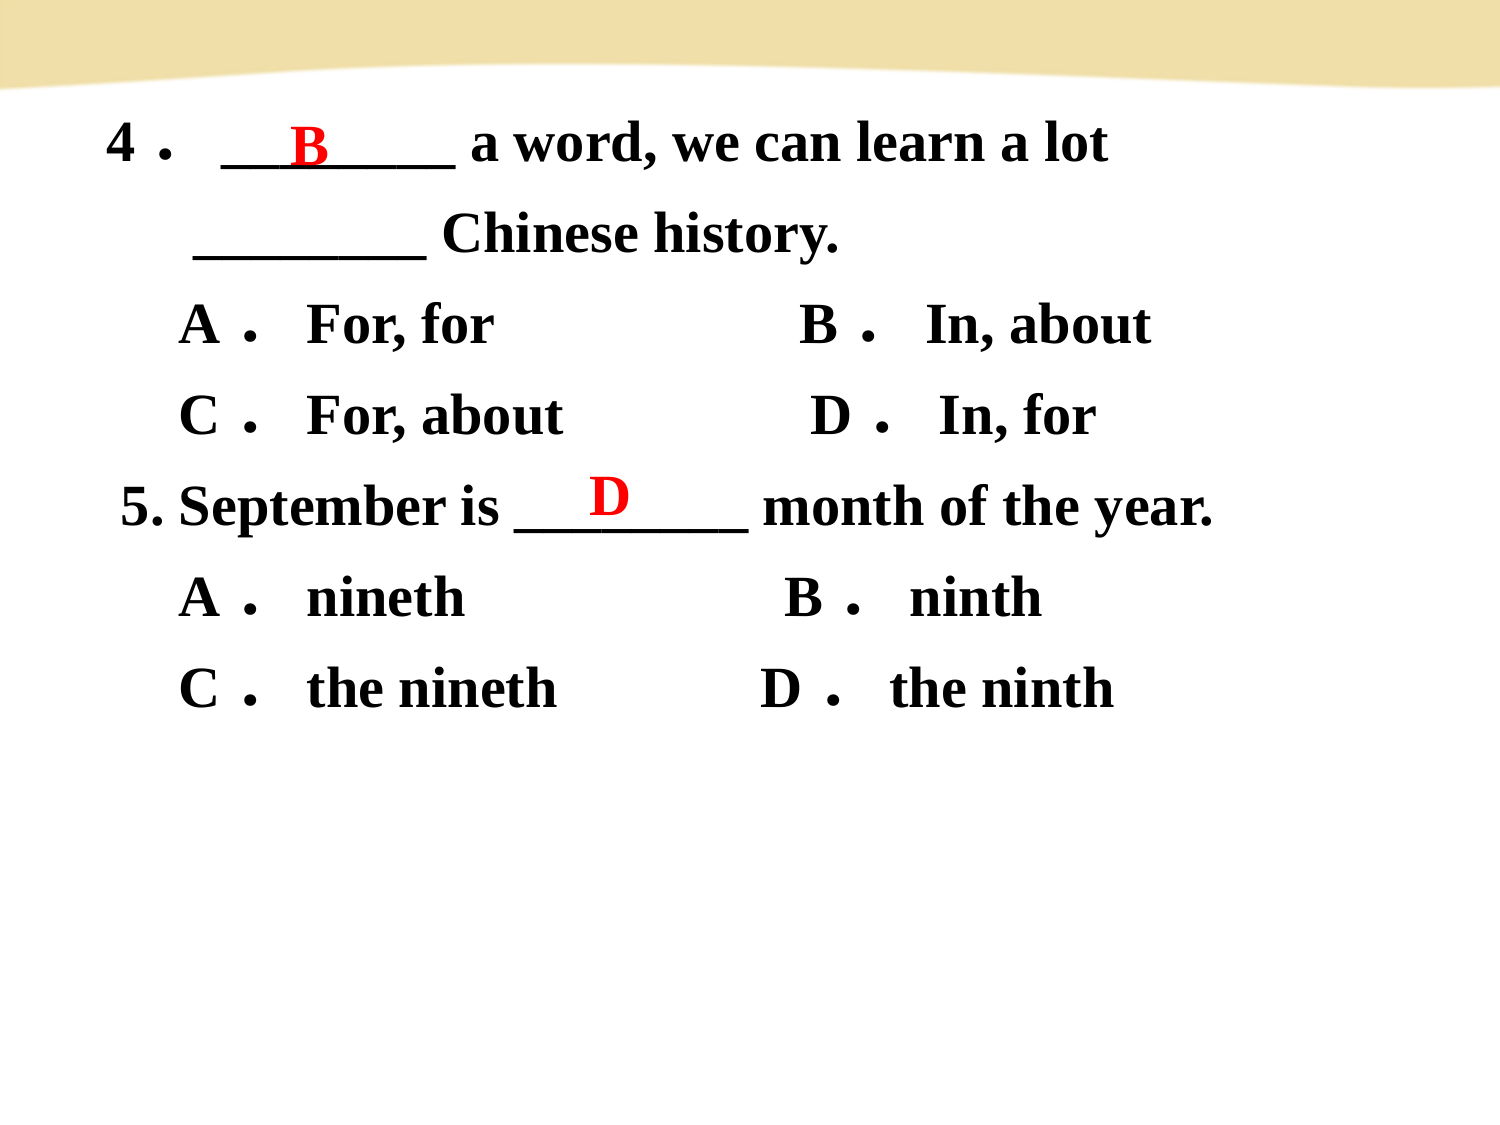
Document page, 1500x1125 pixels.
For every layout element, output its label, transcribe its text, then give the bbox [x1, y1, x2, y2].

text_box D [574, 450, 648, 535]
text_box 4．________ a word, we can learn a lot ________ Chinese history. A．For, for B．In, about C．For, about D．In, for 5. September is ________ month of the year. A．nineth B．ninth C．the nineth D．the ninth [62, 74, 1375, 727]
picture [0, 0, 1500, 1125]
text_box B [275, 99, 344, 185]
